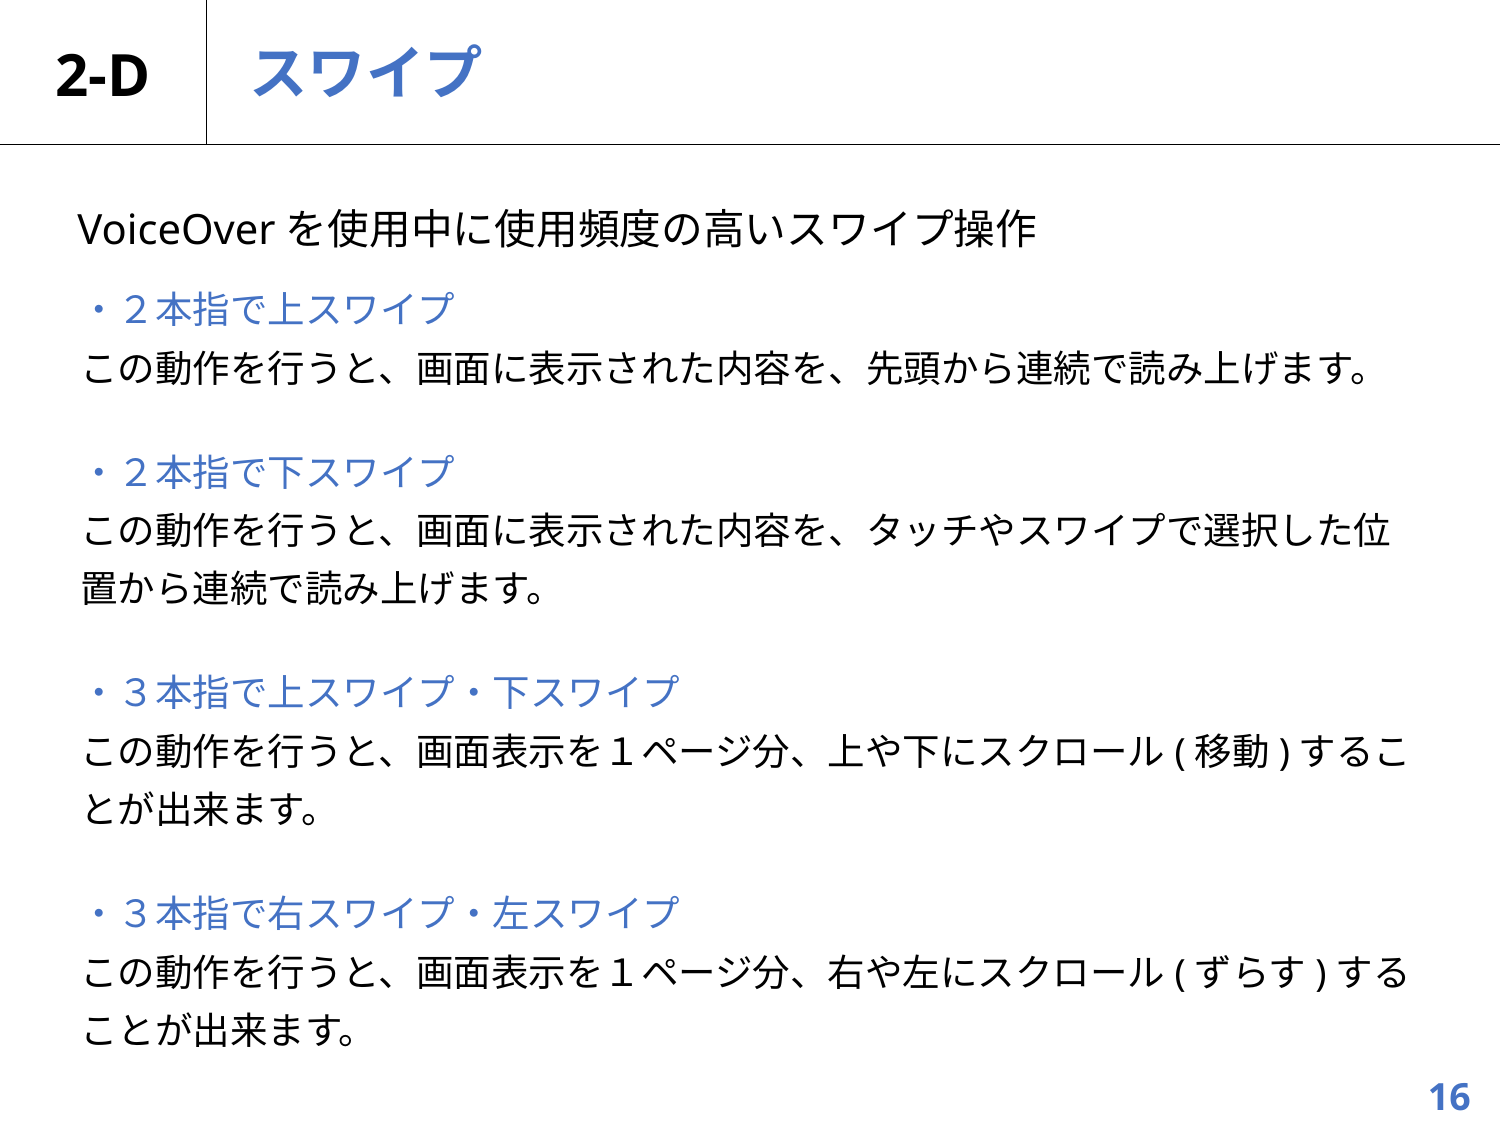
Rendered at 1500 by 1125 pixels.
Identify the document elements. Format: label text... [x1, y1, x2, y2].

text_box VoiceOverを使用中に使用頻度の高いスワイプ操作 [62, 180, 1438, 255]
title 2-D [0, 0, 207, 147]
text_box スワイプ [230, 24, 1459, 119]
text_box 16 [1402, 1065, 1497, 1125]
text_box ・２本指で上スワイプ この動作を行うと、画面に表示された内容を、先頭から連続で読み上げます。​ ・２本指で下スワイプ この動作を行うと、画面に表示された内容を、タッチやスワイプで選択した位置から連続で読み上げます。​ ・３本指で上スワイプ・下スワイプ​ この動作を行うと、画面表示を１ページ分、上や下にスクロール(移動)することが出来ます。​ ・３本指で右スワイプ・左スワイプ この動作を行うと、画面表示を１ページ分、右や左にスクロール(ずらす)することが出来ます。​ [62, 255, 1438, 1092]
